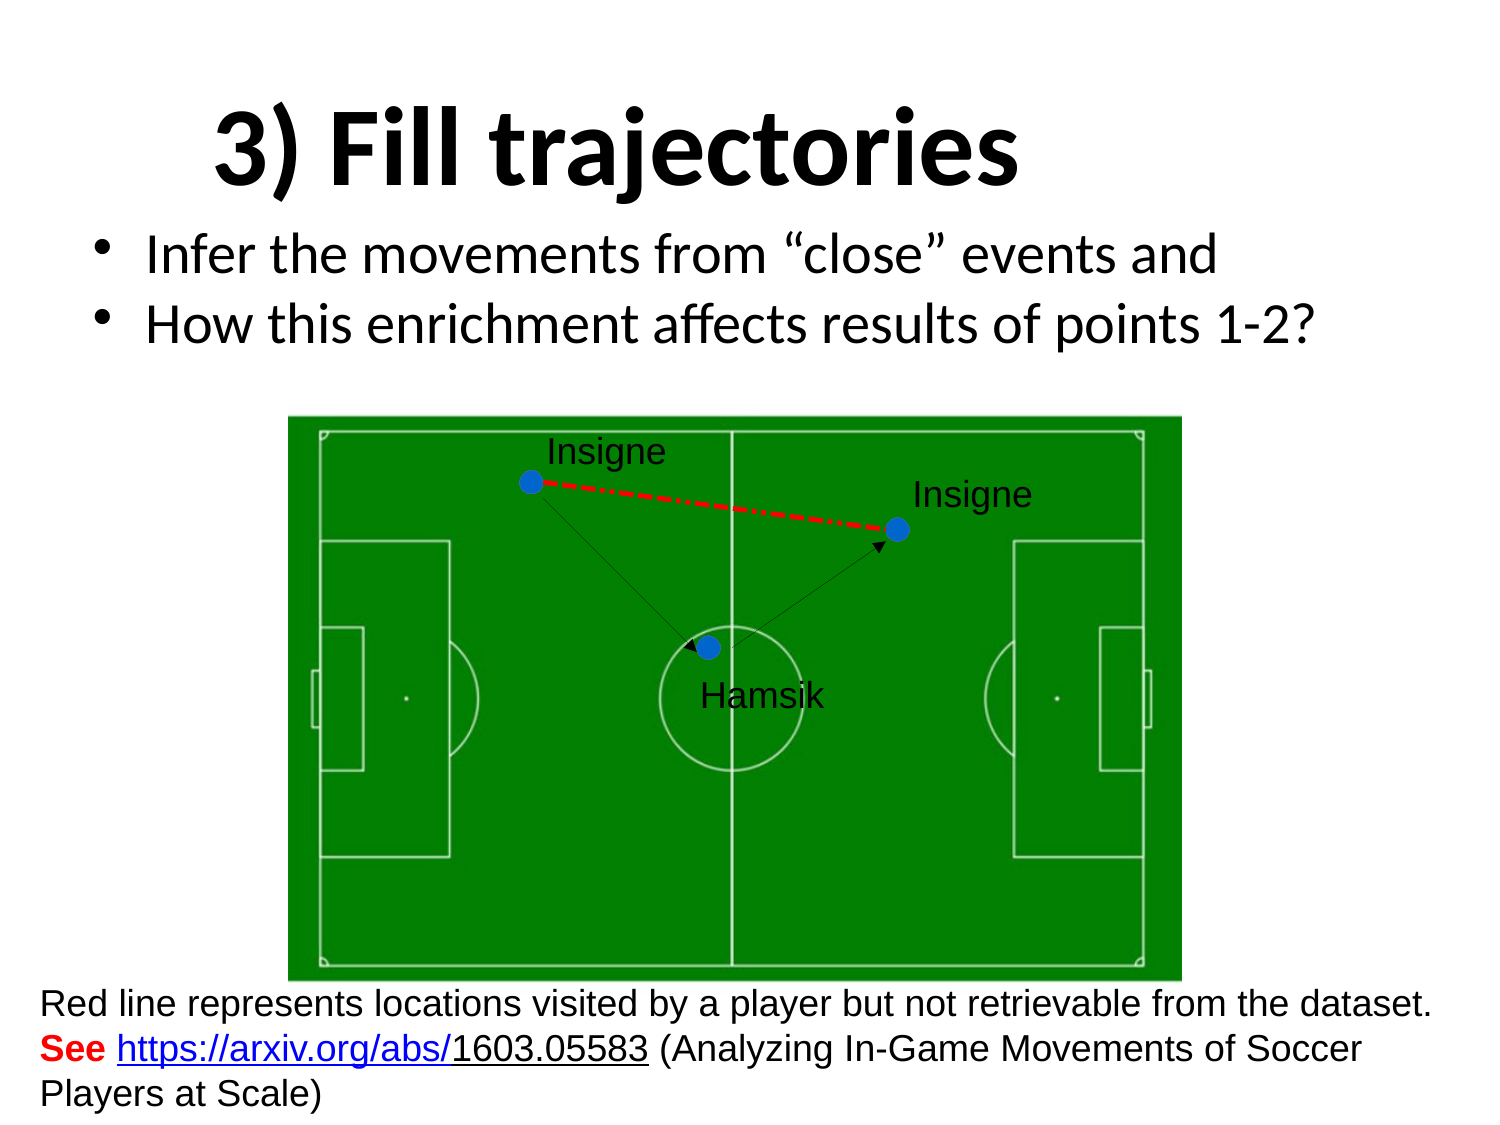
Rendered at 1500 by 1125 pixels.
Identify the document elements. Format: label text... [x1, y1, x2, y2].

text_box Red line represents locations visited by a player but not retrievable from the dataset. See https://arxiv.org/abs/1603.05583 (Analyzing In-Game Movements of Soccer Players at Scale) [24, 971, 1479, 1122]
text_box 3) Fill trajectories [196, 65, 1362, 215]
text_box Infer the movements from “close” events and How this enrichment affects results of points 1-2? [75, 215, 1425, 490]
picture [287, 388, 1182, 1007]
